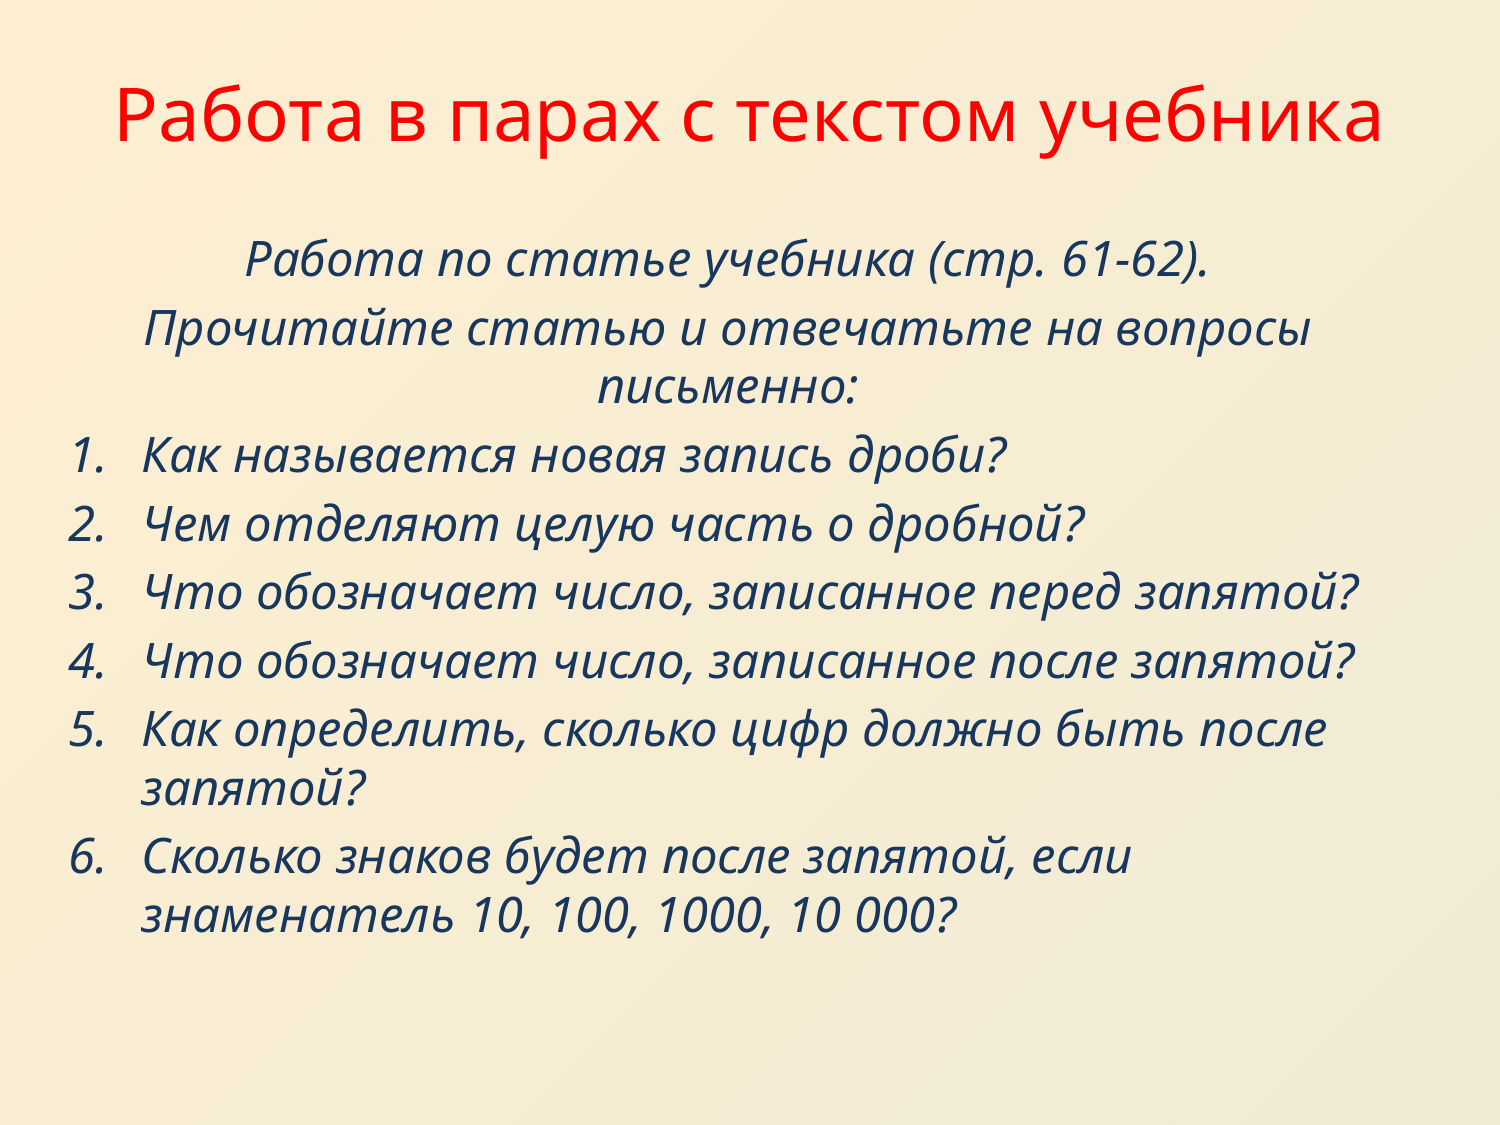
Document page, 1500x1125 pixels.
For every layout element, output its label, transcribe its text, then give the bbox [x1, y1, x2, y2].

title Работа в парах с текстом учебника [75, 30, 1425, 194]
list Работа по статье учебника (стр. 61-62). Прочитайте статью и отвечатьте на вопросы письменно: Как называется новая запись дроби? Чем отделяют целую часть о дробной? Что обозначает число, записанное перед запятой? Что обозначает число, записанное после запятой? Как определить, сколько цифр должно быть после запятой? Сколько знаков будет после запятой, если знаменатель 10, 100, 1000, 10 000? [53, 219, 1404, 963]
